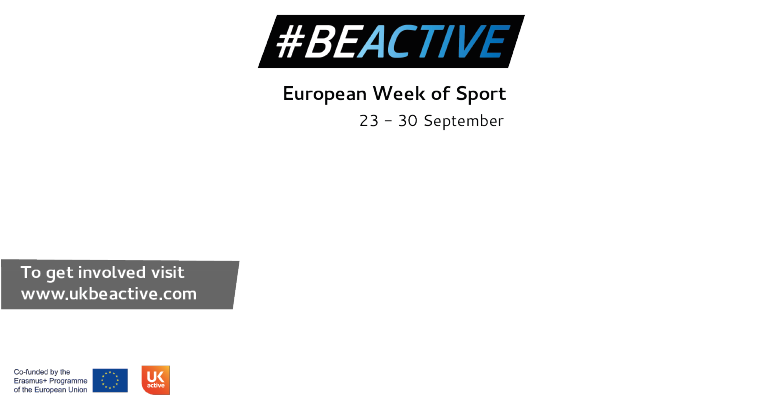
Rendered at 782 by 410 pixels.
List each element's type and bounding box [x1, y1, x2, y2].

picture [0, 0, 546, 410]
